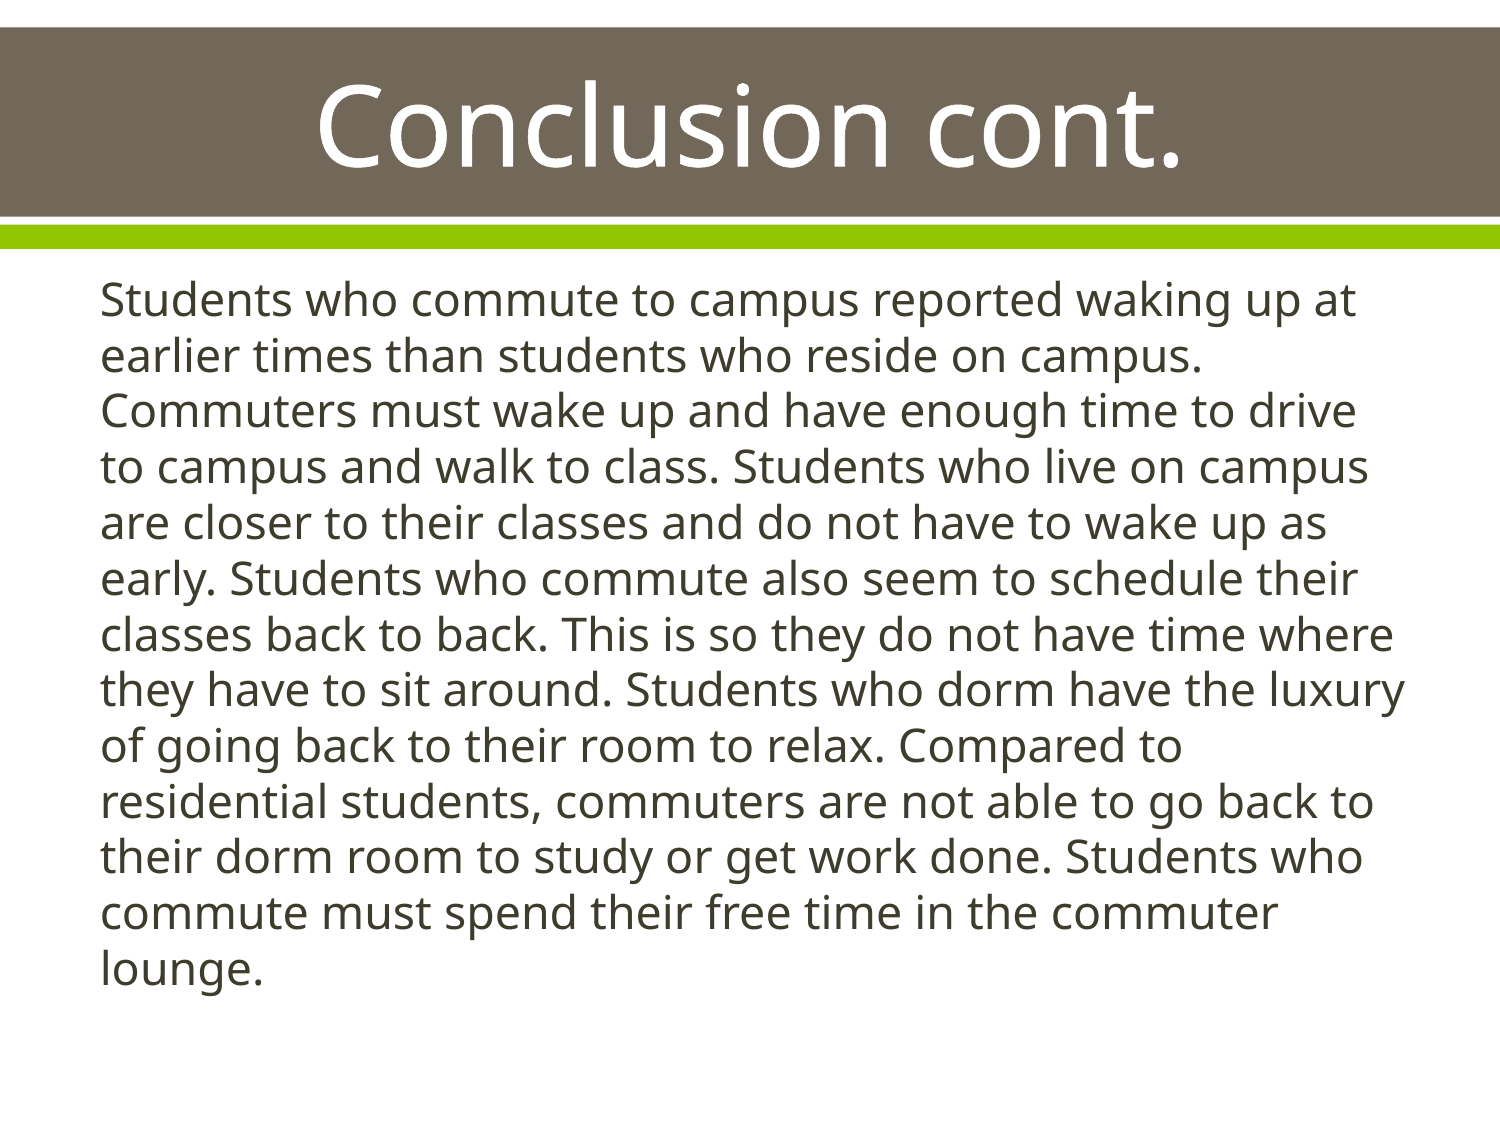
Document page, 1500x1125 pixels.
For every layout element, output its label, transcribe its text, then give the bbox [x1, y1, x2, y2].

list Students who commute to campus reported waking up at earlier times than students who reside on campus. Commuters must wake up and have enough time to drive to campus and walk to class. Students who live on campus are closer to their classes and do not have to wake up as early. Students who commute also seem to schedule their classes back to back. This is so they do not have time where they have to sit around. Students who dorm have the luxury of going back to their room to relax. Compared to residential students, commuters are not able to go back to their dorm room to study or get work done. Students who commute must spend their free time in the commuter lounge. [75, 262, 1425, 1005]
title Conclusion cont. [75, 29, 1425, 213]
